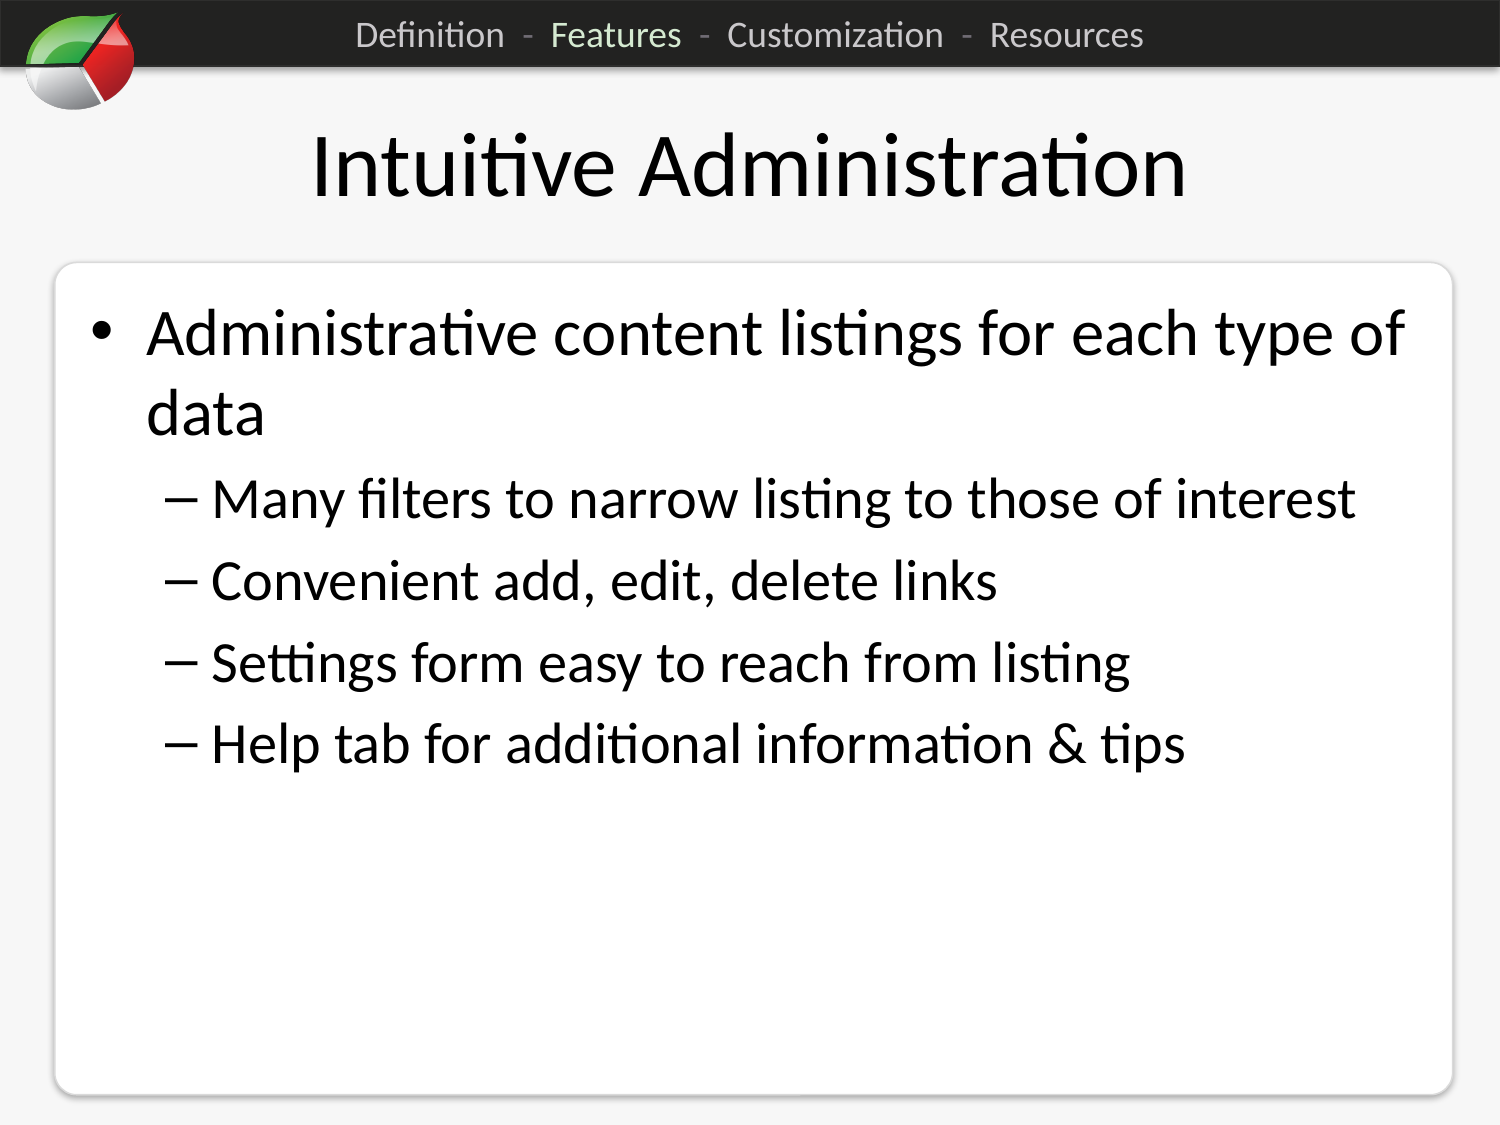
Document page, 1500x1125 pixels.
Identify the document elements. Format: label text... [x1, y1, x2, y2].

list Administrative content listings for each type of data Many filters to narrow listing to those of interest Convenient add, edit, delete links Settings form easy to reach from listing Help tab for additional information & tips [75, 281, 1425, 1076]
picture [24, 6, 138, 112]
text_box Definition - Features - Customization - Resources [0, 0, 1500, 67]
title Intuitive Administration [75, 76, 1425, 254]
text_box [53, 261, 1454, 1096]
